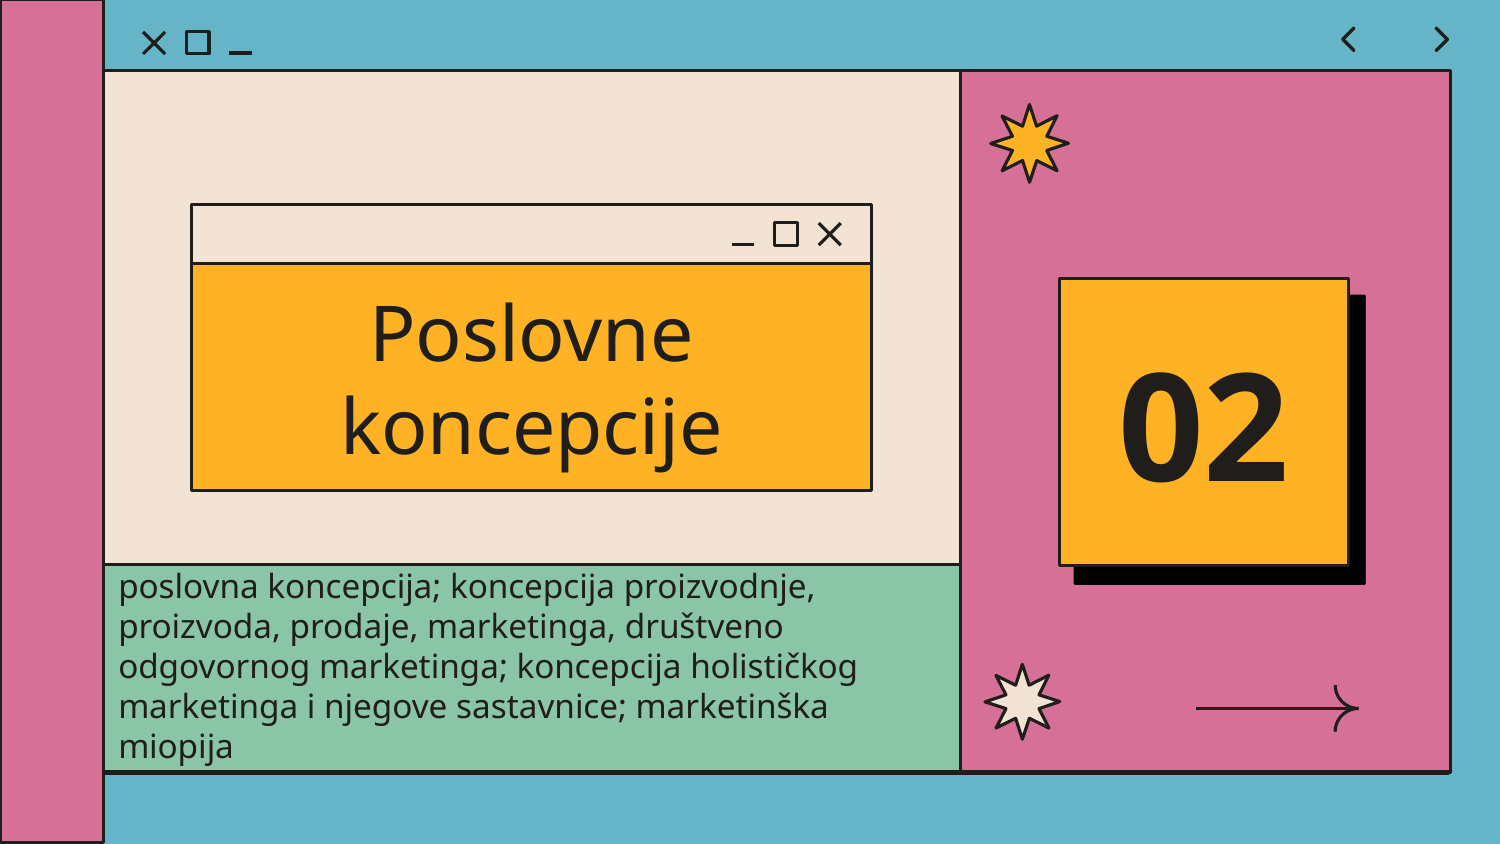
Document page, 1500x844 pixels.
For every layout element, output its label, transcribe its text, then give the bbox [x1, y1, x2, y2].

text_box [985, 664, 1060, 740]
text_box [1195, 661, 1382, 756]
text_box [1342, 27, 1355, 52]
text_box [103, 719, 961, 772]
text_box [960, 70, 1451, 773]
text_box [103, 564, 961, 611]
text_box [1435, 27, 1449, 52]
subtitle poslovna koncepcija; koncepcija proizvodnje, proizvoda, prodaje, marketinga, društveno odgovornog marketinga; koncepcija holističkog marketinga i njegove sastavnice; marketinška miopija [103, 611, 961, 719]
title 02 [1059, 278, 1349, 566]
text_box [990, 104, 1069, 183]
title Poslovne koncepcije [190, 271, 873, 492]
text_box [191, 204, 872, 265]
